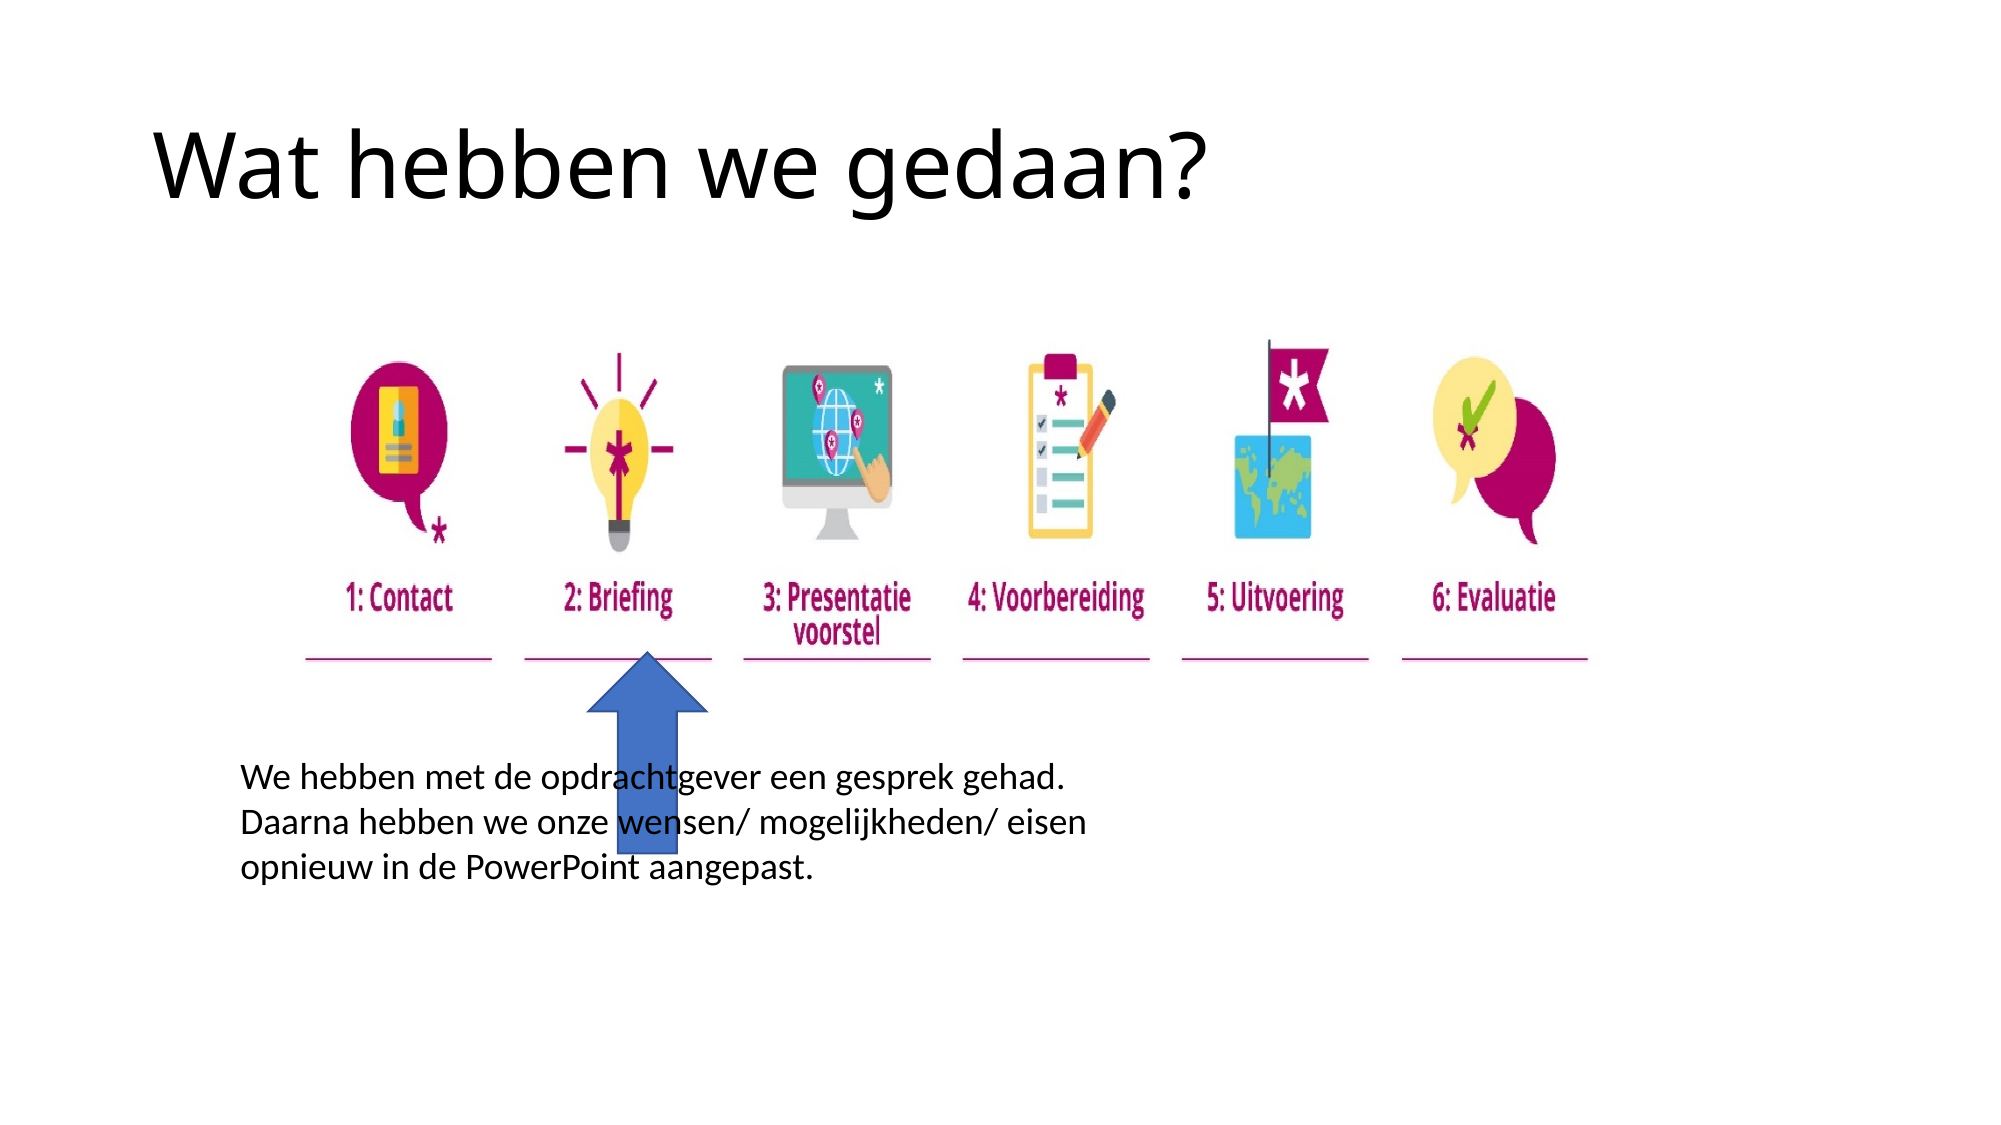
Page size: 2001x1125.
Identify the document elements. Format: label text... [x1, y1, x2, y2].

text_box We hebben met de opdrachtgever een gesprek gehad. Daarna hebben we onze wensen/ mogelijkheden/ eisen opnieuw in de PowerPoint aangepast. [225, 745, 1187, 895]
title Wat hebben we gedaan? [137, 59, 1863, 278]
text_box [585, 666, 709, 745]
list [259, 290, 1640, 666]
